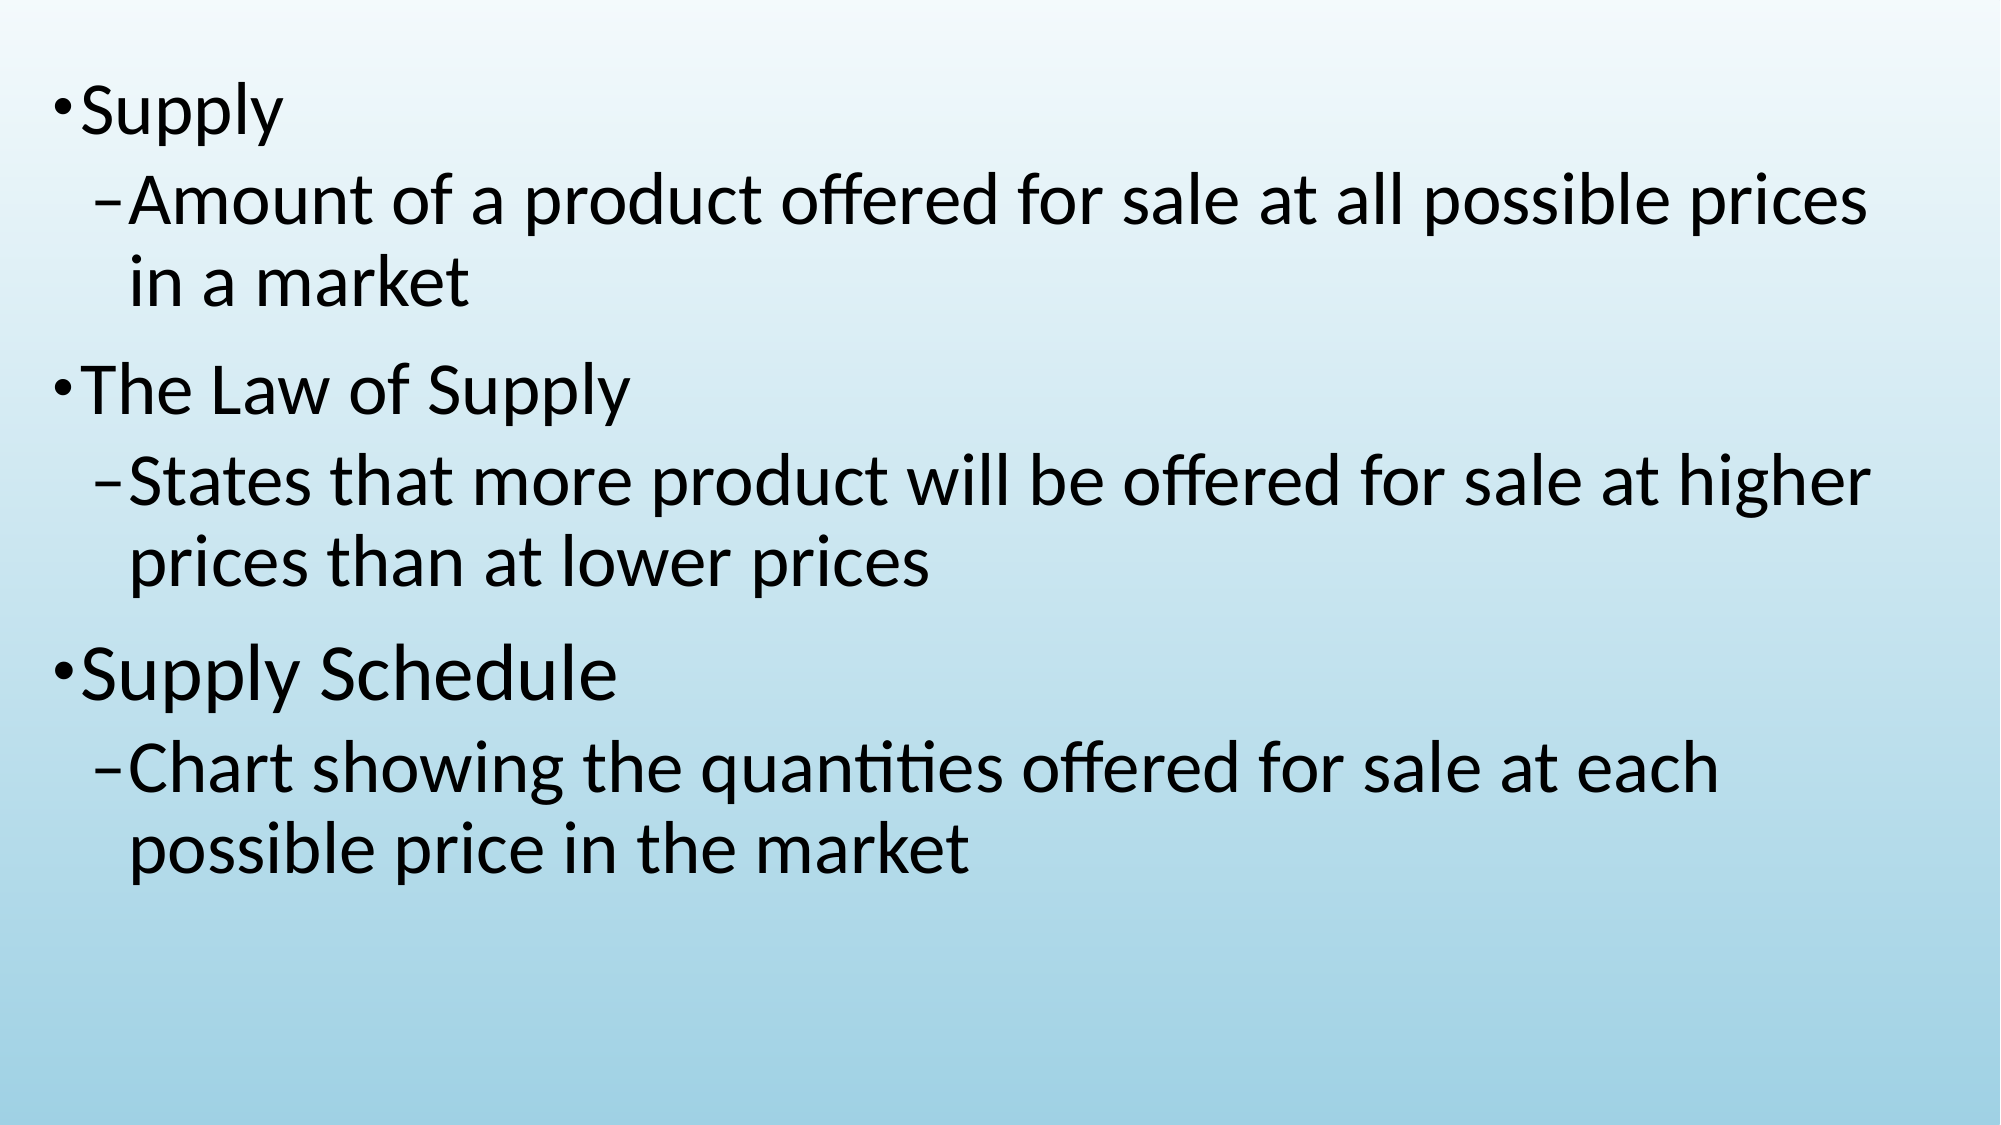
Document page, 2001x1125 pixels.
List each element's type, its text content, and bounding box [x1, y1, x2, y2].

list Supply Amount of a product offered for sale at all possible prices in a market The Law of Supply States that more product will be offered for sale at higher prices than at lower prices Supply Schedule Chart showing the quantities offered for sale at each possible price in the market [37, 62, 1925, 1088]
